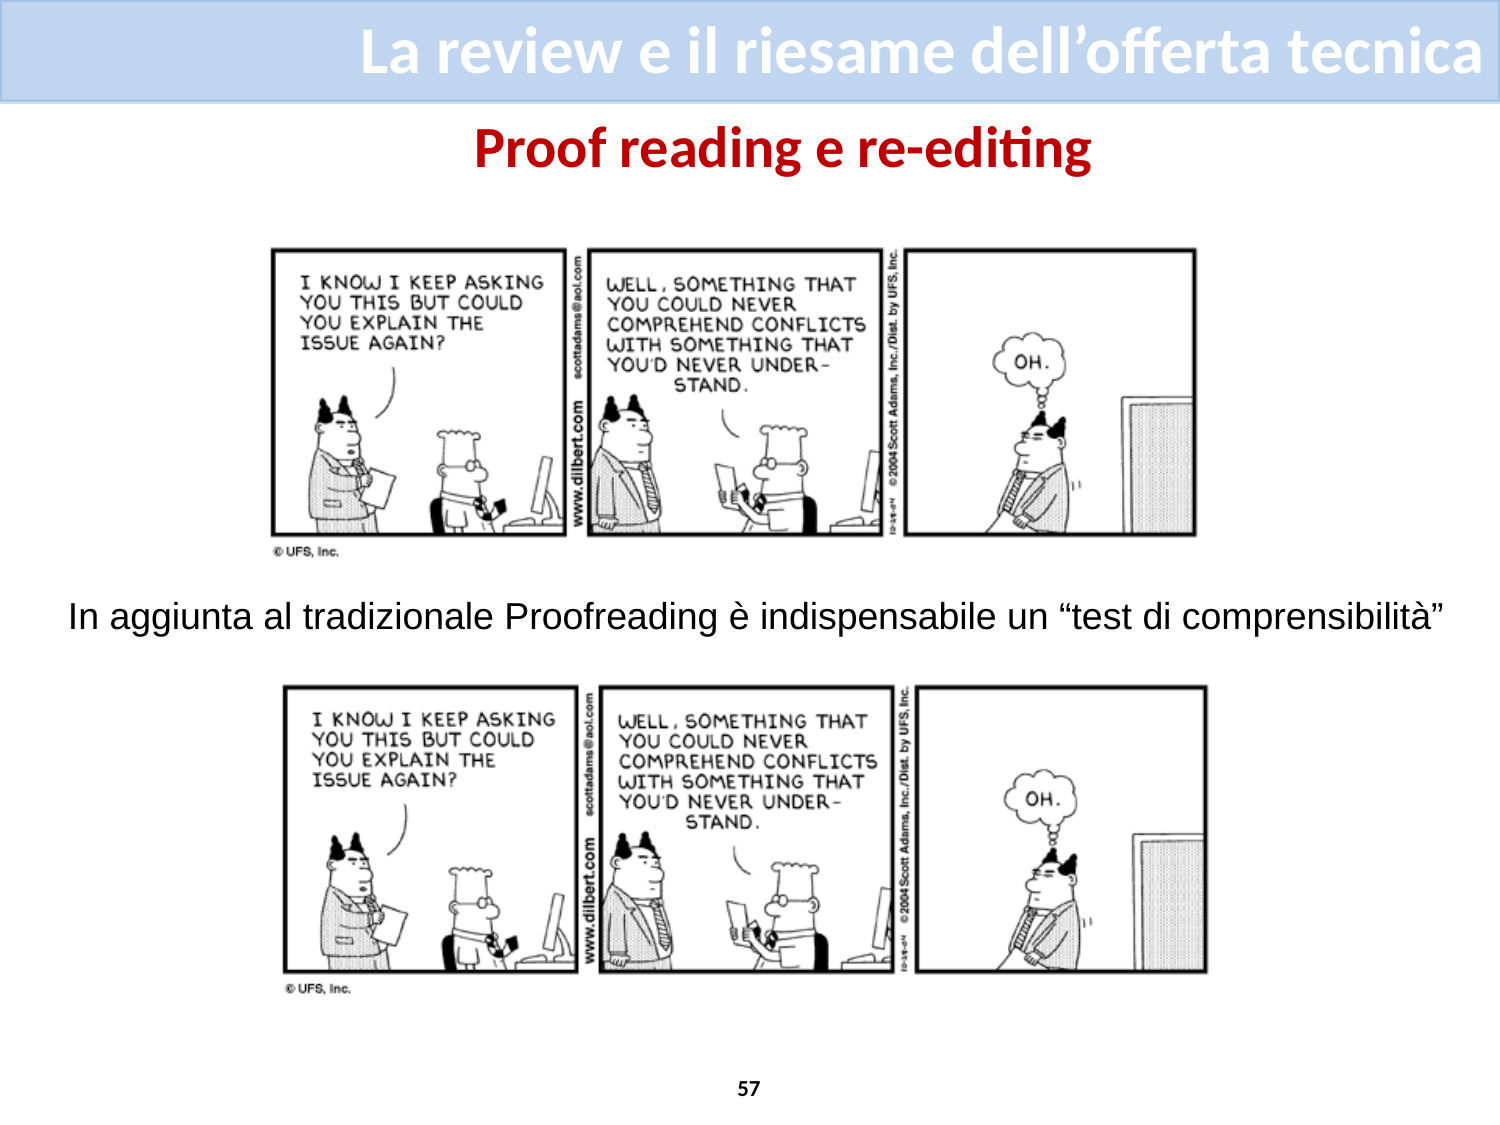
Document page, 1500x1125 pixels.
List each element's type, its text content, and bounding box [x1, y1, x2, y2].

text_box Proof reading e re-editing [4, 101, 1500, 185]
text_box 57 [573, 1057, 924, 1118]
text_box La review e il riesame dell’offerta tecnica [206, 0, 1500, 95]
picture [277, 680, 1216, 1003]
text_box In aggiunta al tradizionale Proofreading è indispensabile un “test di comprensibilità” [53, 584, 1471, 645]
picture [265, 243, 1204, 566]
